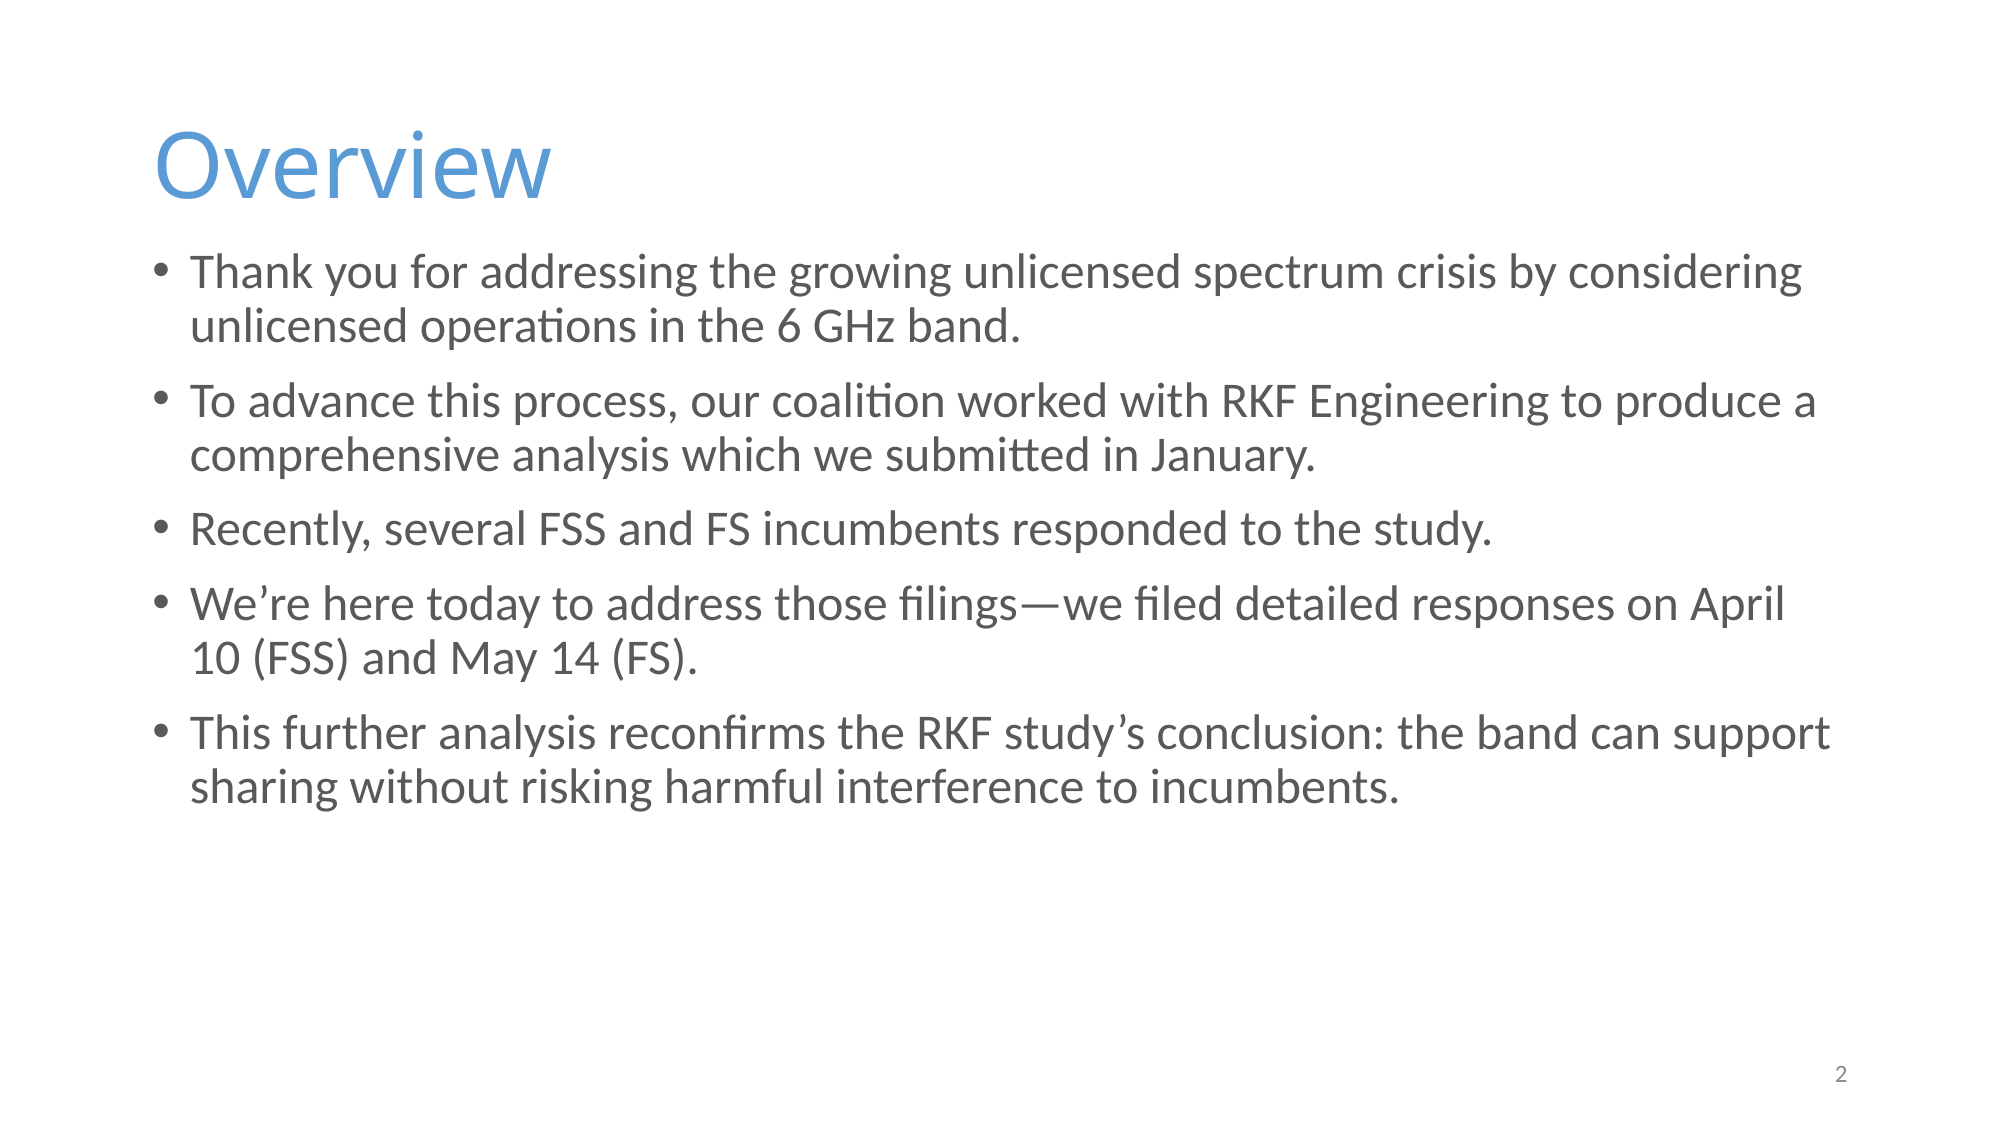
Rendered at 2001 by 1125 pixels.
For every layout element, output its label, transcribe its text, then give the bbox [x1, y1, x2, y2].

title Overview [137, 59, 1863, 237]
slide_number 2 [1412, 1042, 1863, 1103]
list Thank you for addressing the growing unlicensed spectrum crisis by considering unlicensed operations in the 6 GHz band. To advance this process, our coalition worked with RKF Engineering to produce a comprehensive analysis which we submitted in January. Recently, several FSS and FS incumbents responded to the study. We’re here today to address those filings—we filed detailed responses on April 10 (FSS) and May 14 (FS). This further analysis reconfirms the RKF study’s conclusion: the band can support sharing without risking harmful interference to incumbents. [137, 237, 1863, 952]
